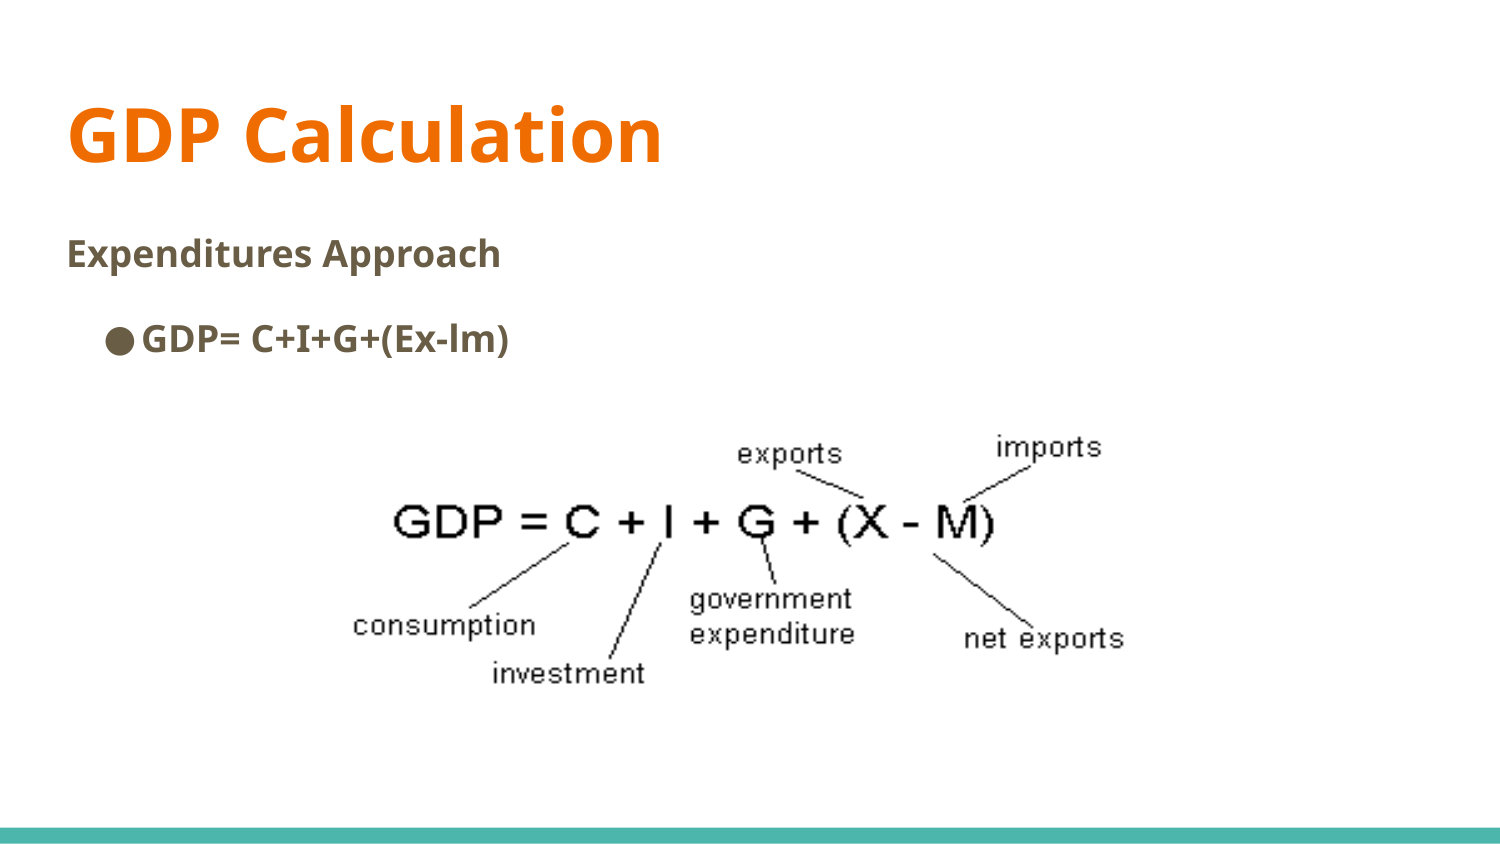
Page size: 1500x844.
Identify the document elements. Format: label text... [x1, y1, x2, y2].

title GDP Calculation [51, 72, 1449, 189]
picture [203, 367, 1201, 807]
list Expenditures Approach GDP= C+I+G+(Ex-lm) [51, 207, 1449, 750]
